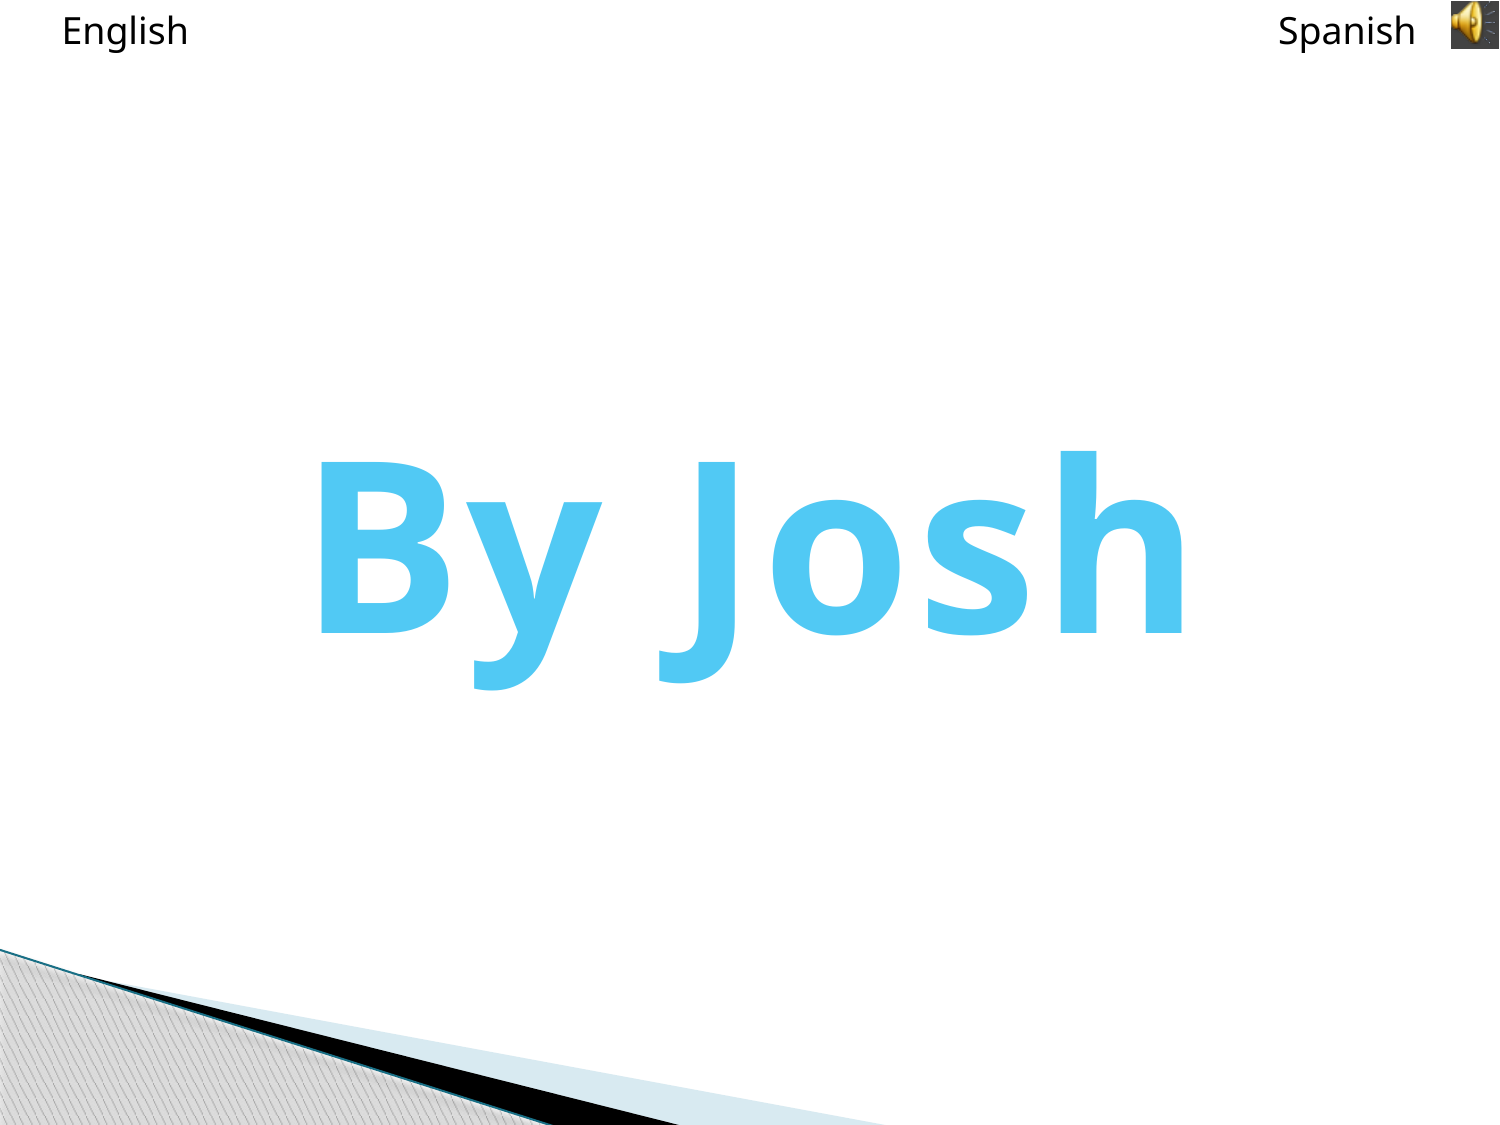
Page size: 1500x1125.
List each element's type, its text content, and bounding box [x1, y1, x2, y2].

text_box English [46, 0, 340, 60]
text_box Spanish [1113, 0, 1449, 60]
picture [1449, 0, 1500, 51]
text_box By Josh [284, 386, 1216, 690]
